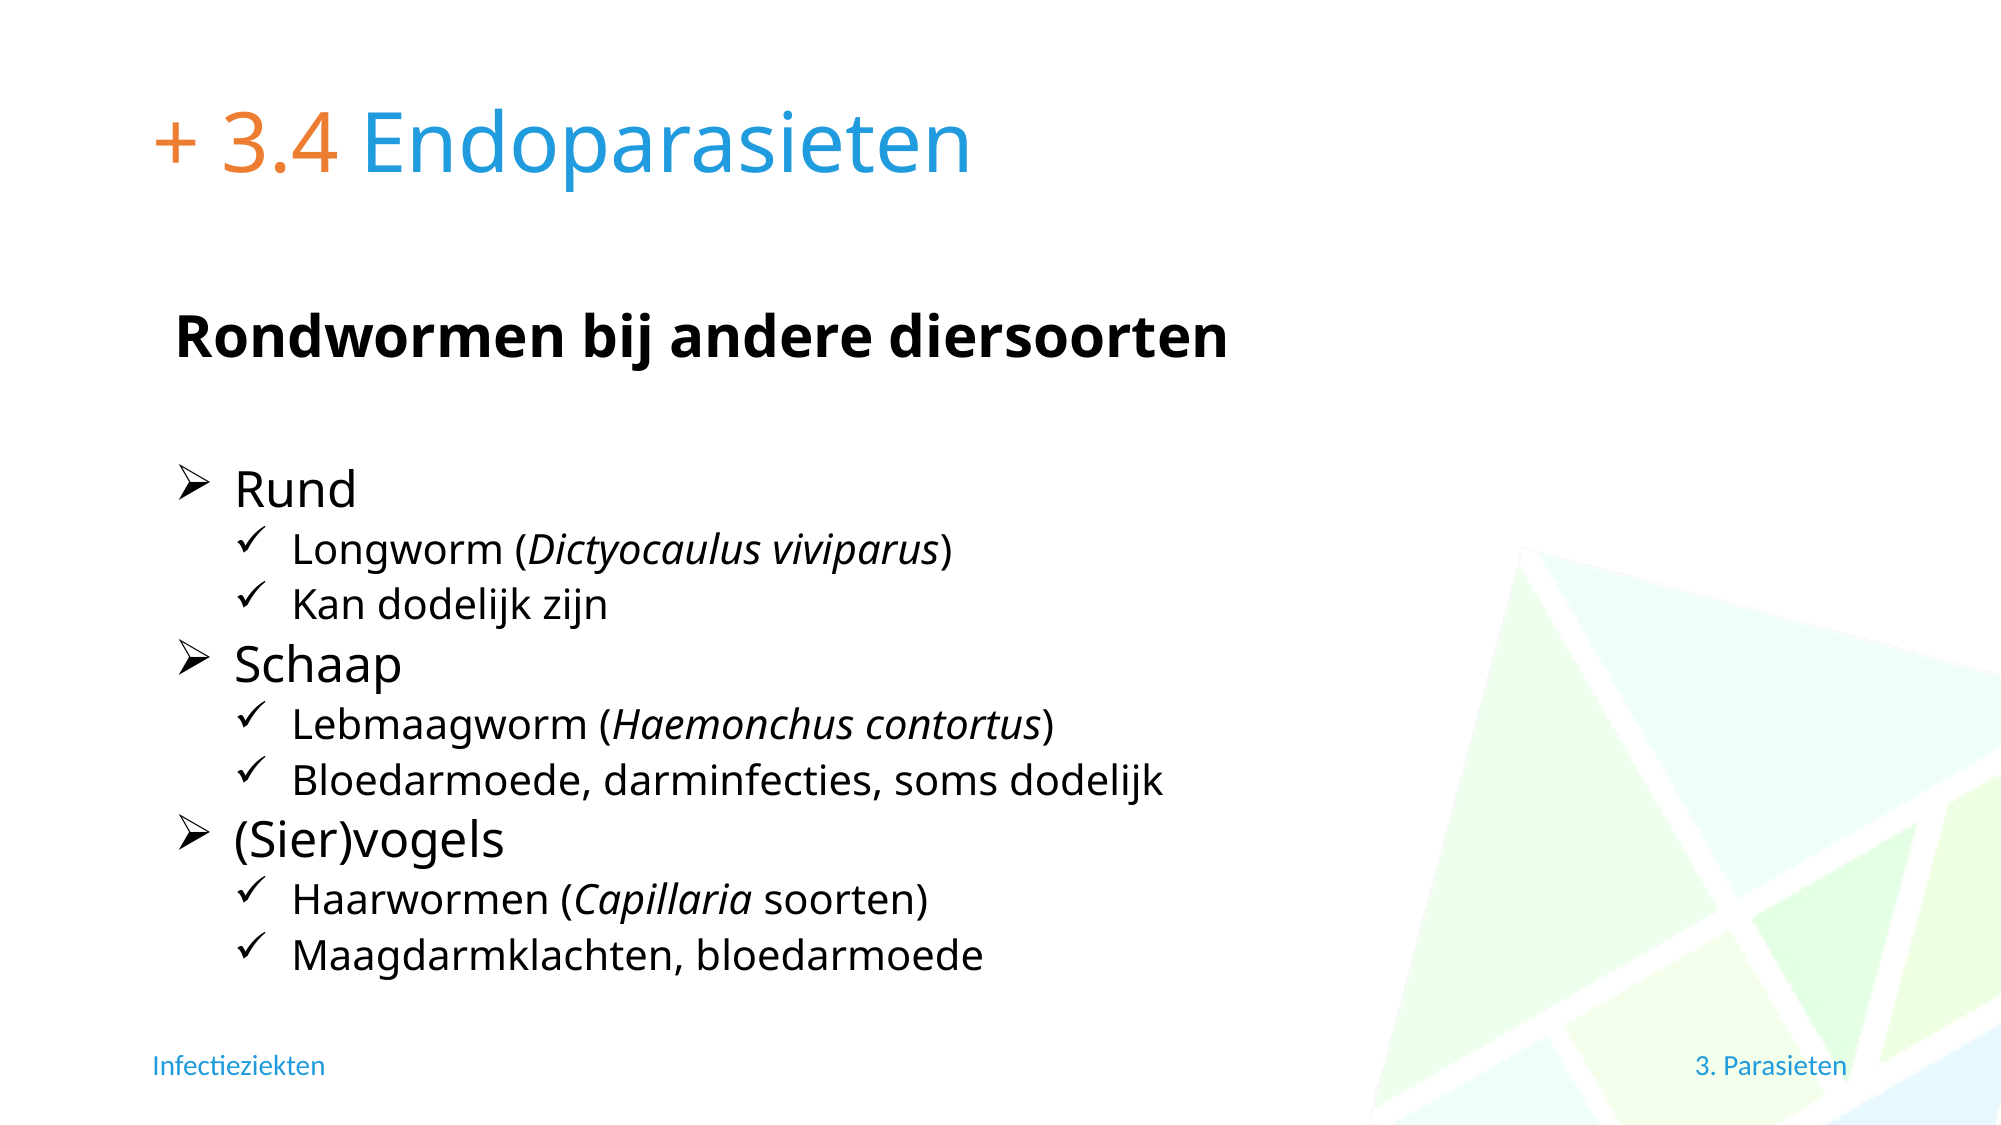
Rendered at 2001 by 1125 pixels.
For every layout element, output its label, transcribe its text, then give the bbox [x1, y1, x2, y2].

title + 3.4 Endoparasieten [137, 59, 1863, 231]
list Infectieziekten [137, 1042, 588, 1103]
list Rondwormen bij andere diersoorten Rund Longworm (Dictyocaulus viviparus) Kan dodelijk zijn Schaap Lebmaagworm (Haemonchus contortus) Bloedarmoede, darminfecties, soms dodelijk (Sier)vogels Haarwormen (Capillaria soorten) Maagdarmklachten, bloedarmoede [159, 299, 1863, 1014]
list 3. Parasieten [1412, 1042, 1863, 1103]
